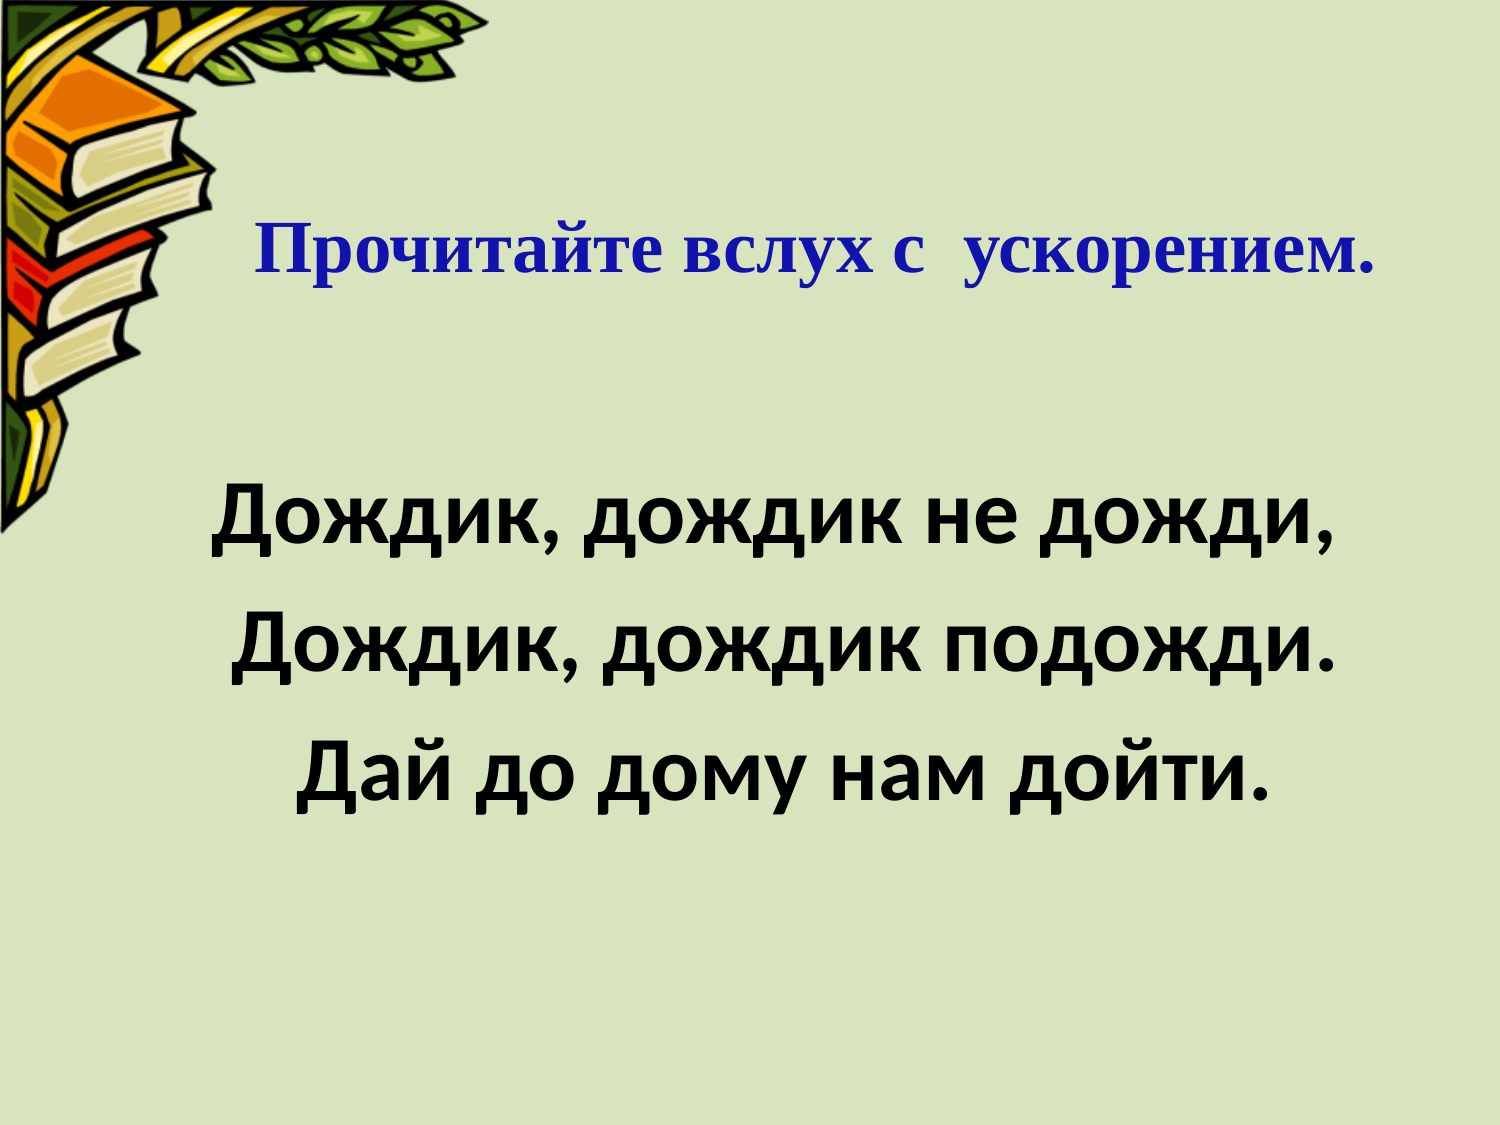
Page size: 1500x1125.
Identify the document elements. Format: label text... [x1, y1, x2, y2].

picture [0, 0, 490, 535]
title Прочитайте вслух с ускорением. [493, 148, 1500, 337]
list Дождик, дождик не дожди, Дождик, дождик подожди. Дай до дому нам дойти. [100, 444, 1451, 1125]
